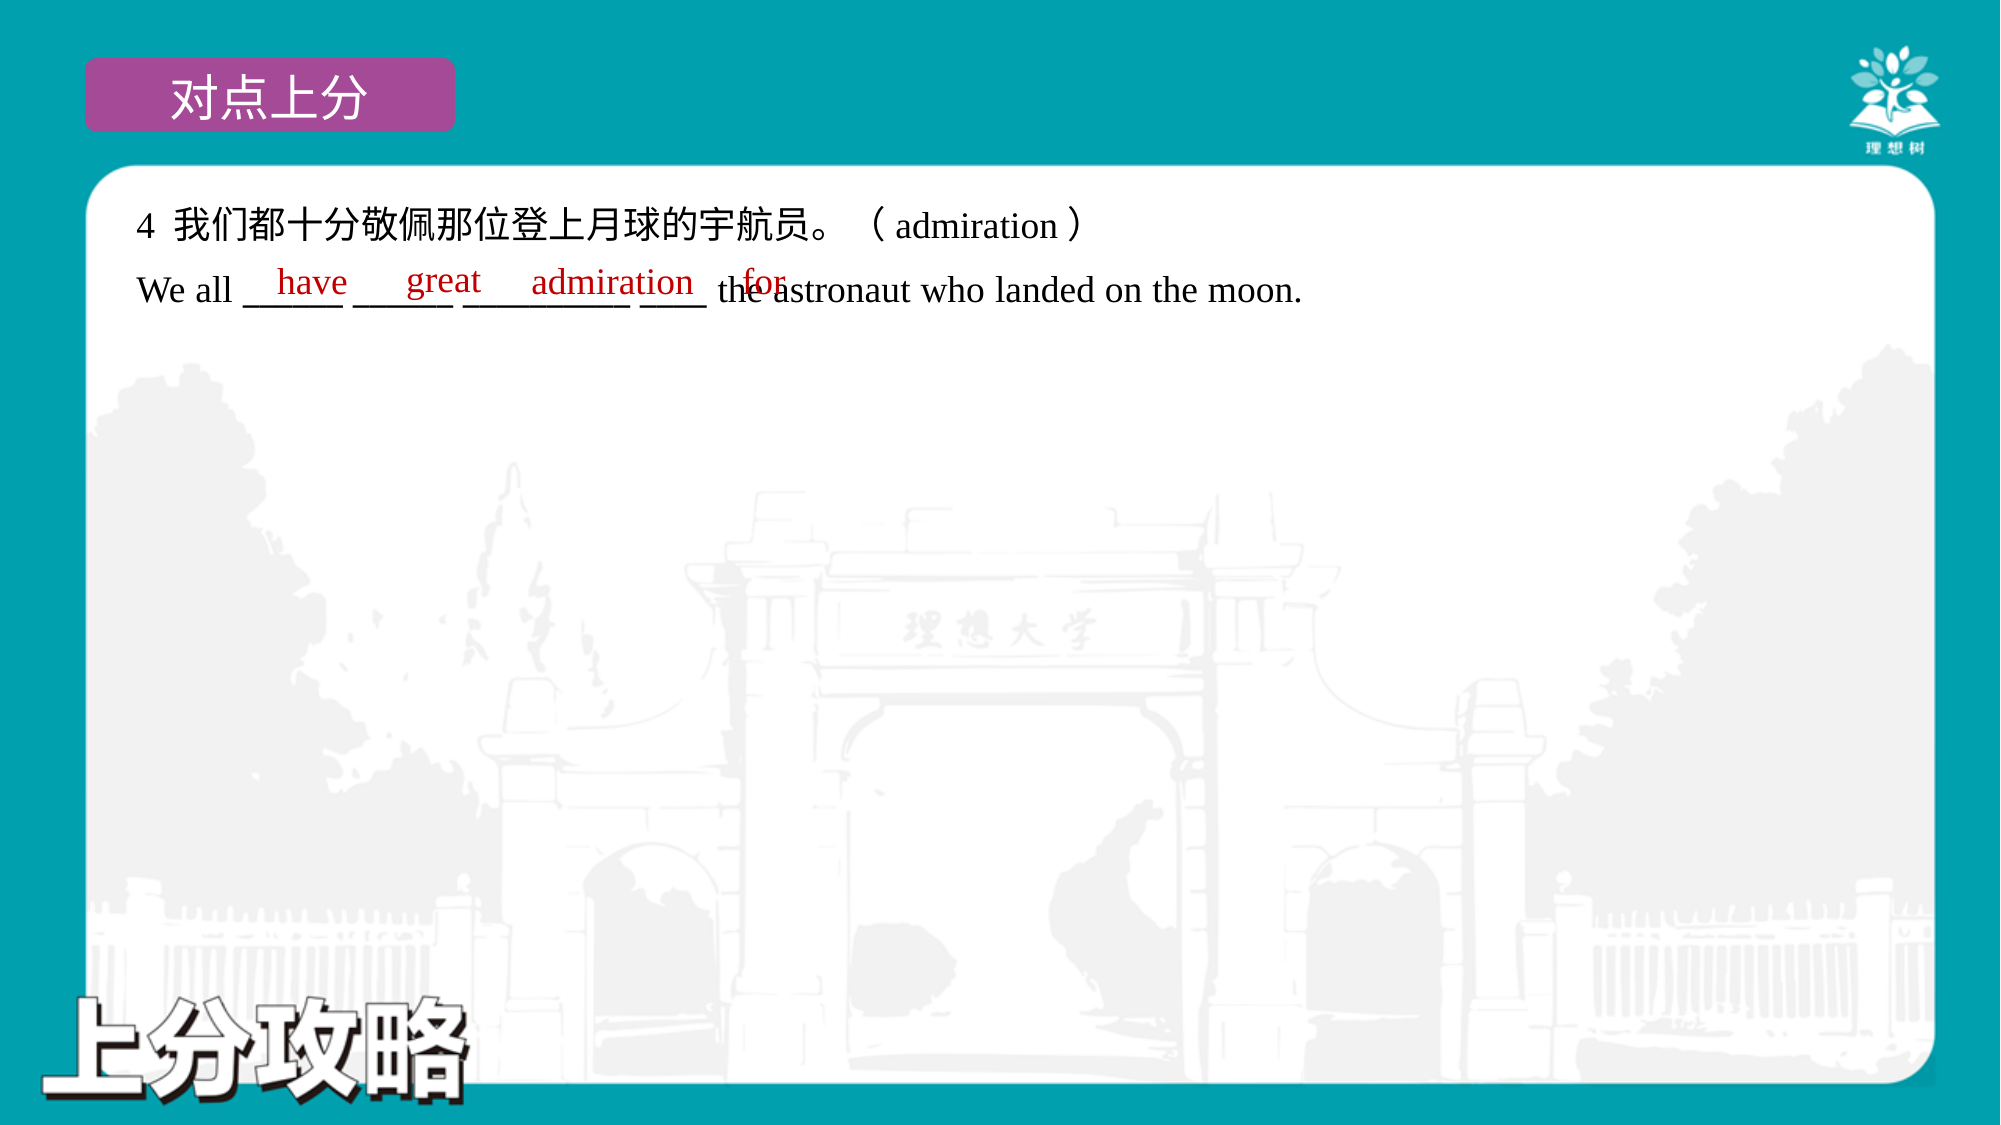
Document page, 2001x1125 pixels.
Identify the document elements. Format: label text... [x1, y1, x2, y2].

picture [0, 0, 2000, 1125]
text_box great [392, 235, 496, 294]
text_box have [263, 237, 362, 296]
text_box for [728, 237, 800, 296]
text_box admiration [517, 237, 708, 296]
text_box 4 我们都十分敬佩那位登上月球的宇航员。（admiration） We all ______ ______ __________ ____ the astronaut who landed on the moon. [136, 177, 1865, 304]
